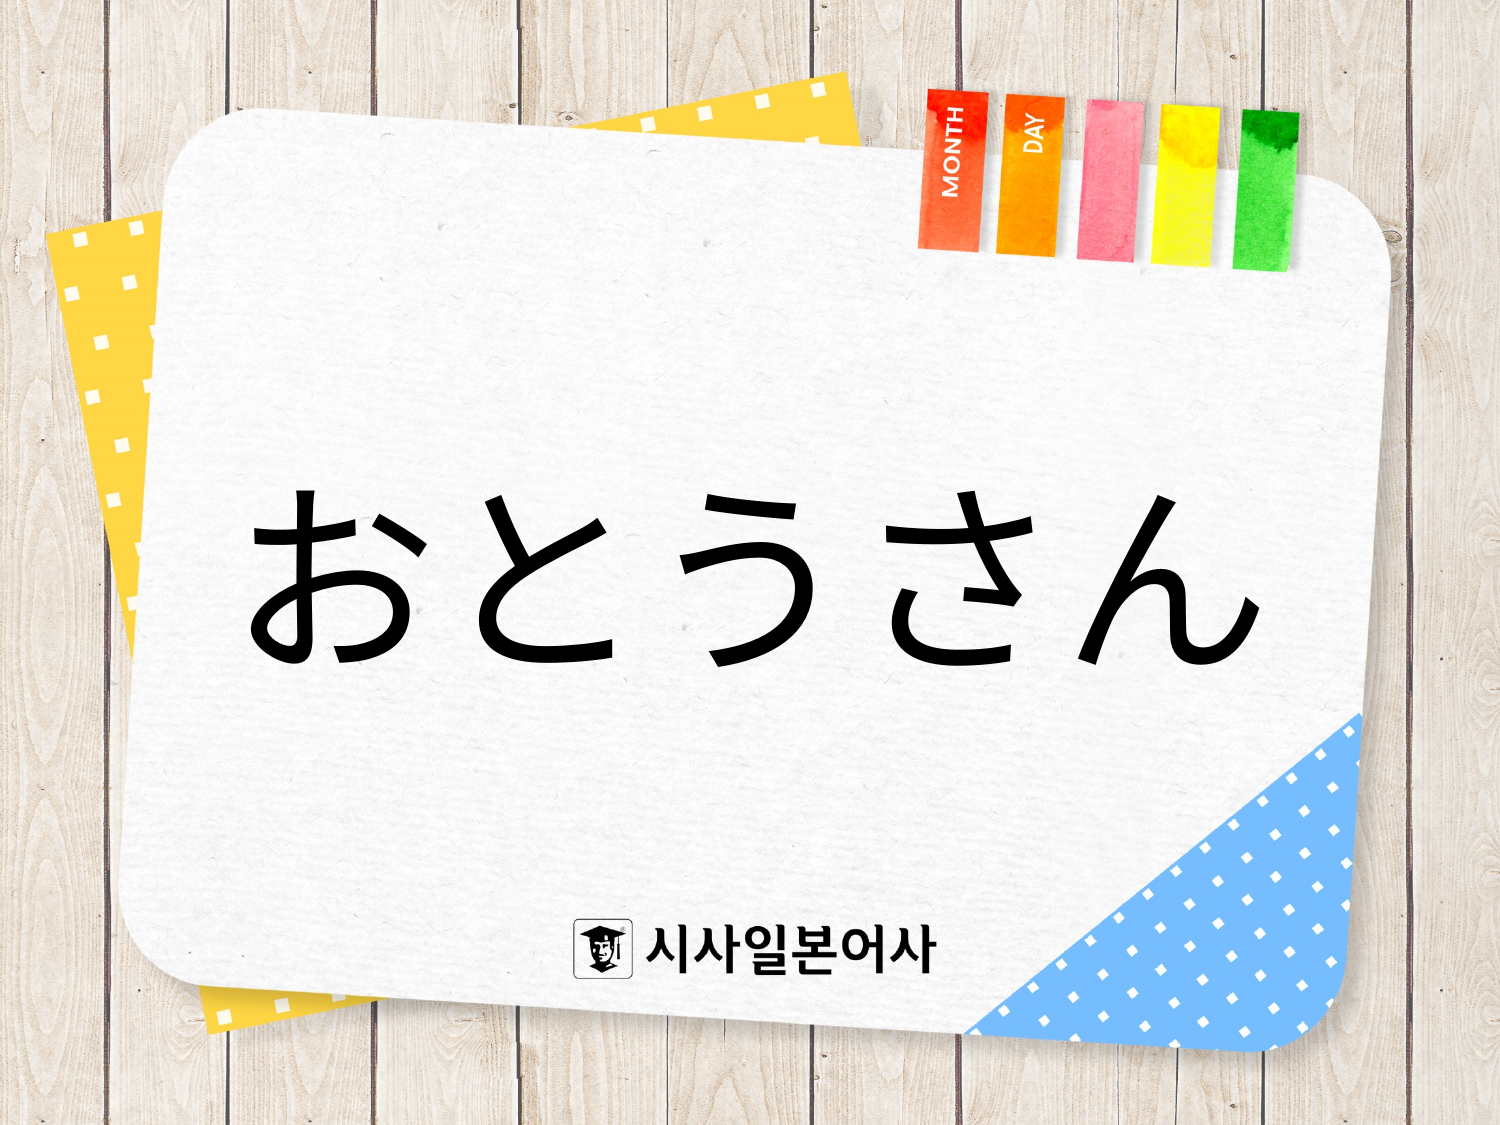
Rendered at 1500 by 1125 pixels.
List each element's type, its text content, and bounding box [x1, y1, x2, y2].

picture [0, 0, 1500, 1125]
title おとうさん [75, 338, 1425, 811]
